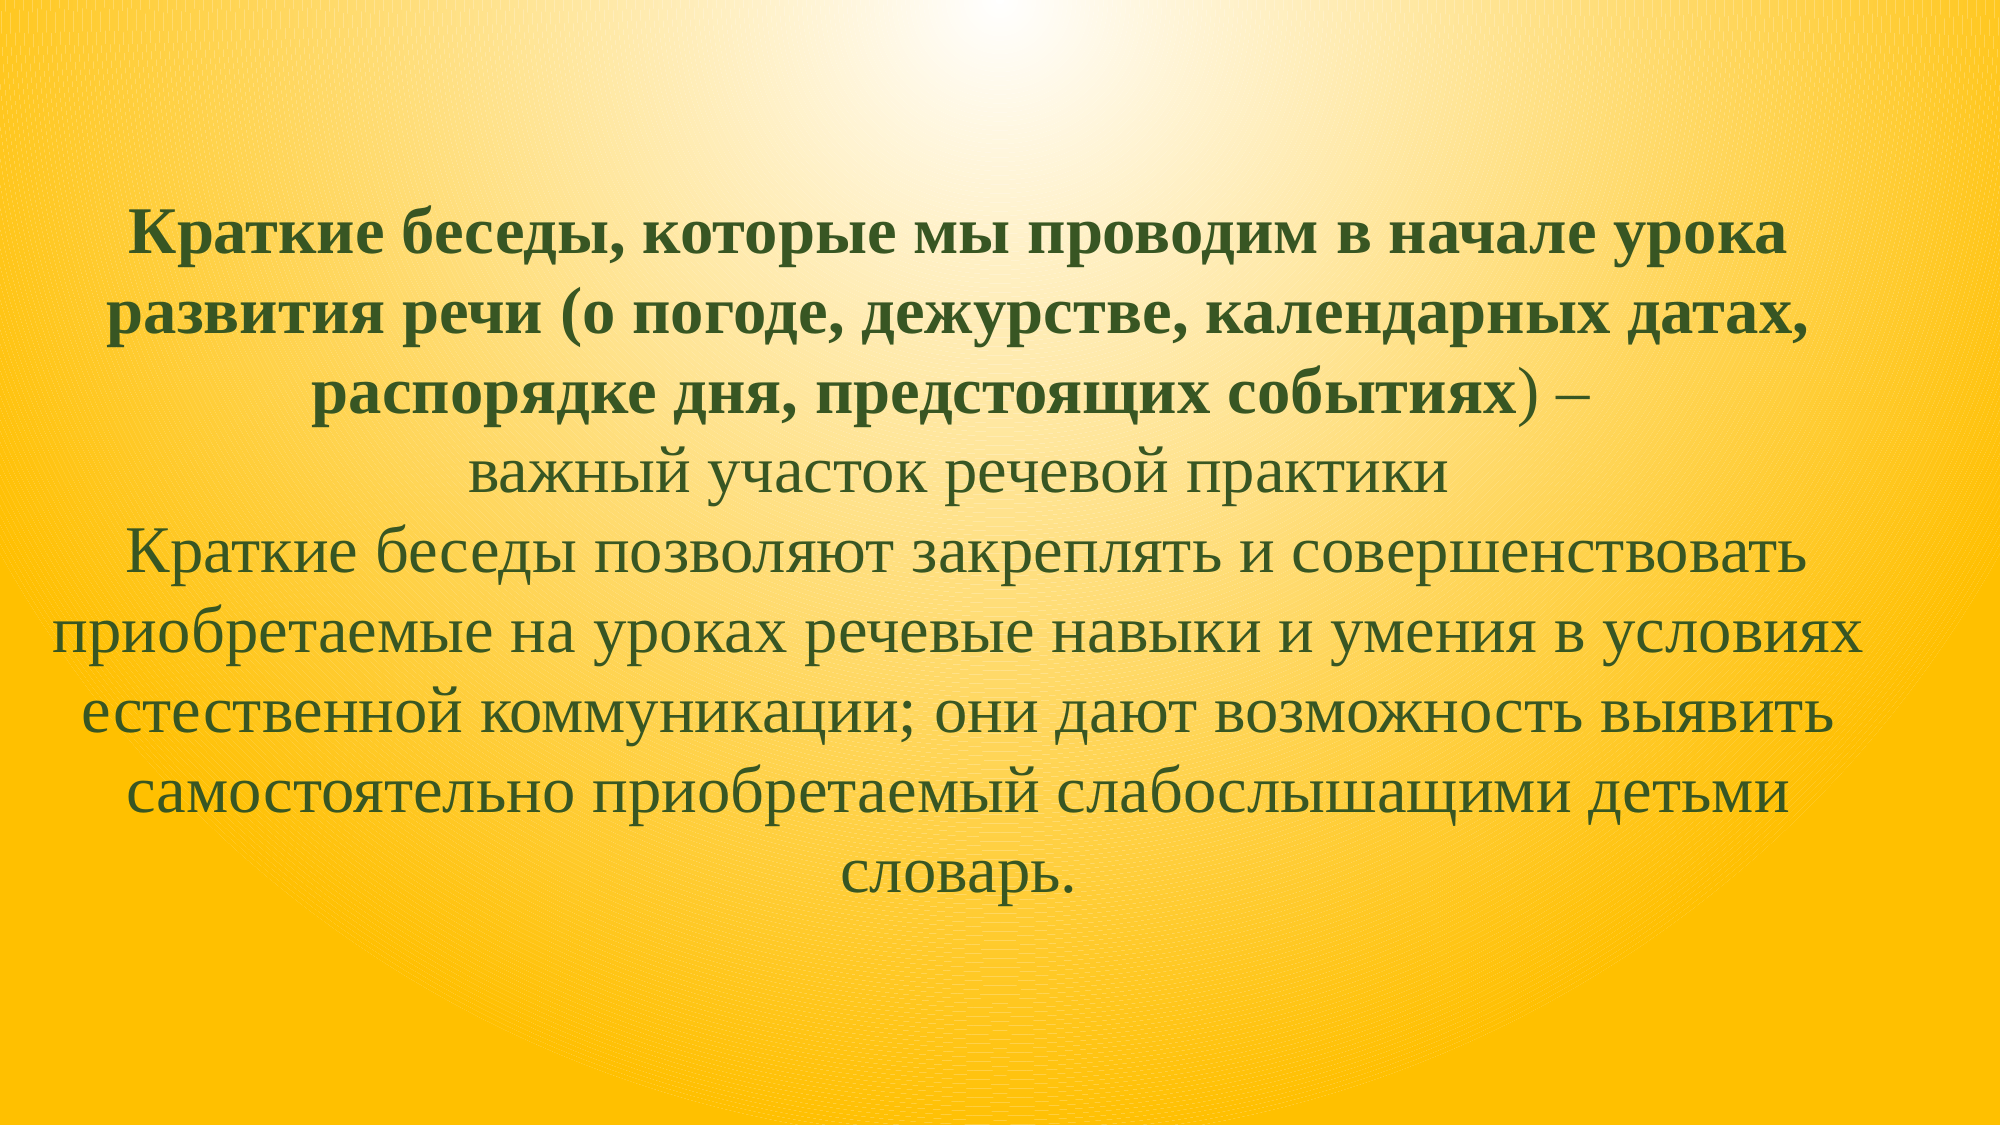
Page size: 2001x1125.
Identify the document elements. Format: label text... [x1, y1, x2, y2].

text_box Краткие беседы, которые мы проводим в начале урока развития речи (о погоде, дежурстве, календарных датах, распорядке дня, предстоящих событиях) – важный участок речевой практики Краткие беседы позволяют закреплять и совершенствовать приобретаемые на уроках речевые навыки и умения в условиях естественной коммуникации; они дают возможность выявить самостоятельно приобретаемый слабослышащими детьми словарь. [22, 179, 1897, 914]
